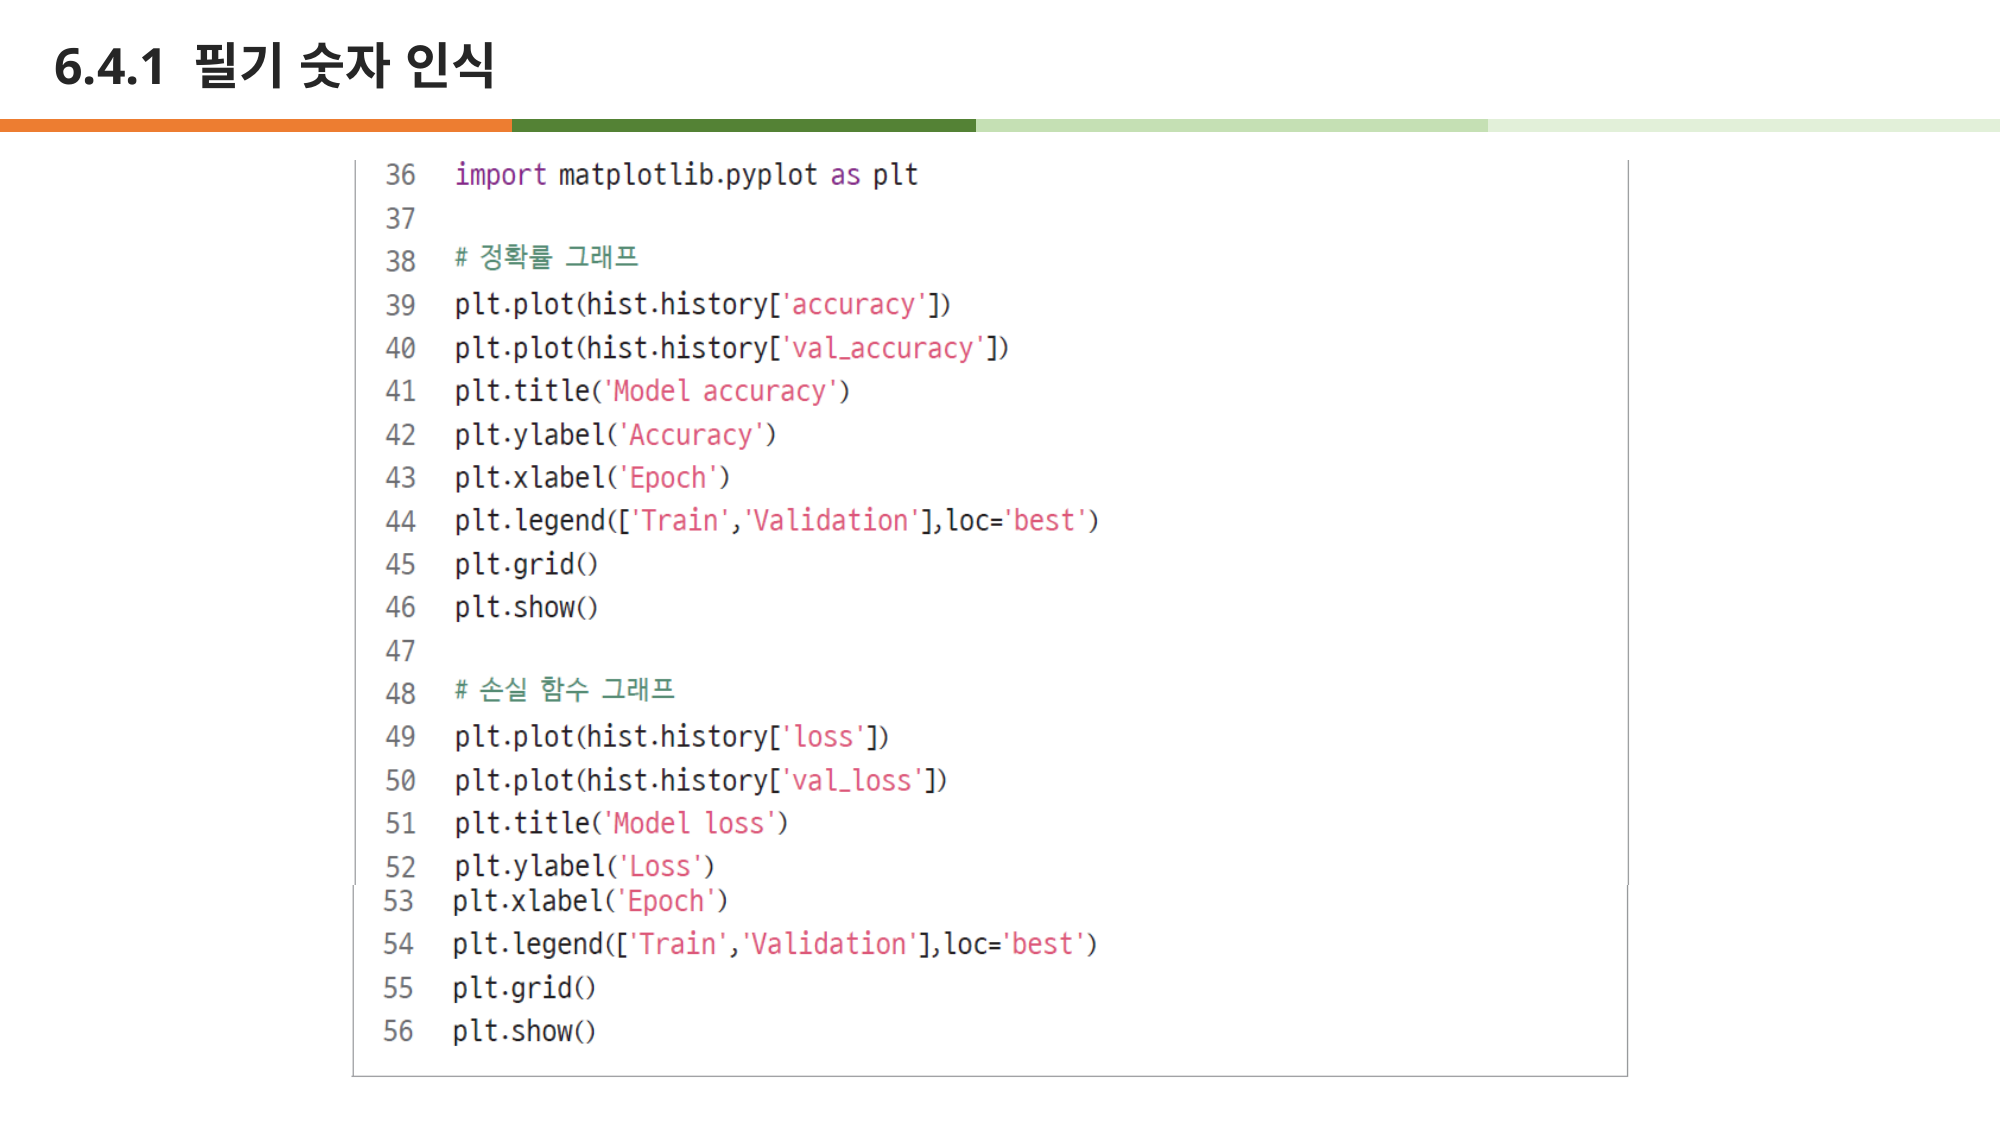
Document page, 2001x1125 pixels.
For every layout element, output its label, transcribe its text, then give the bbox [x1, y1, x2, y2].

title 6.4.1 필기 숫자 인식 [39, 23, 1693, 114]
picture [348, 160, 1635, 1083]
